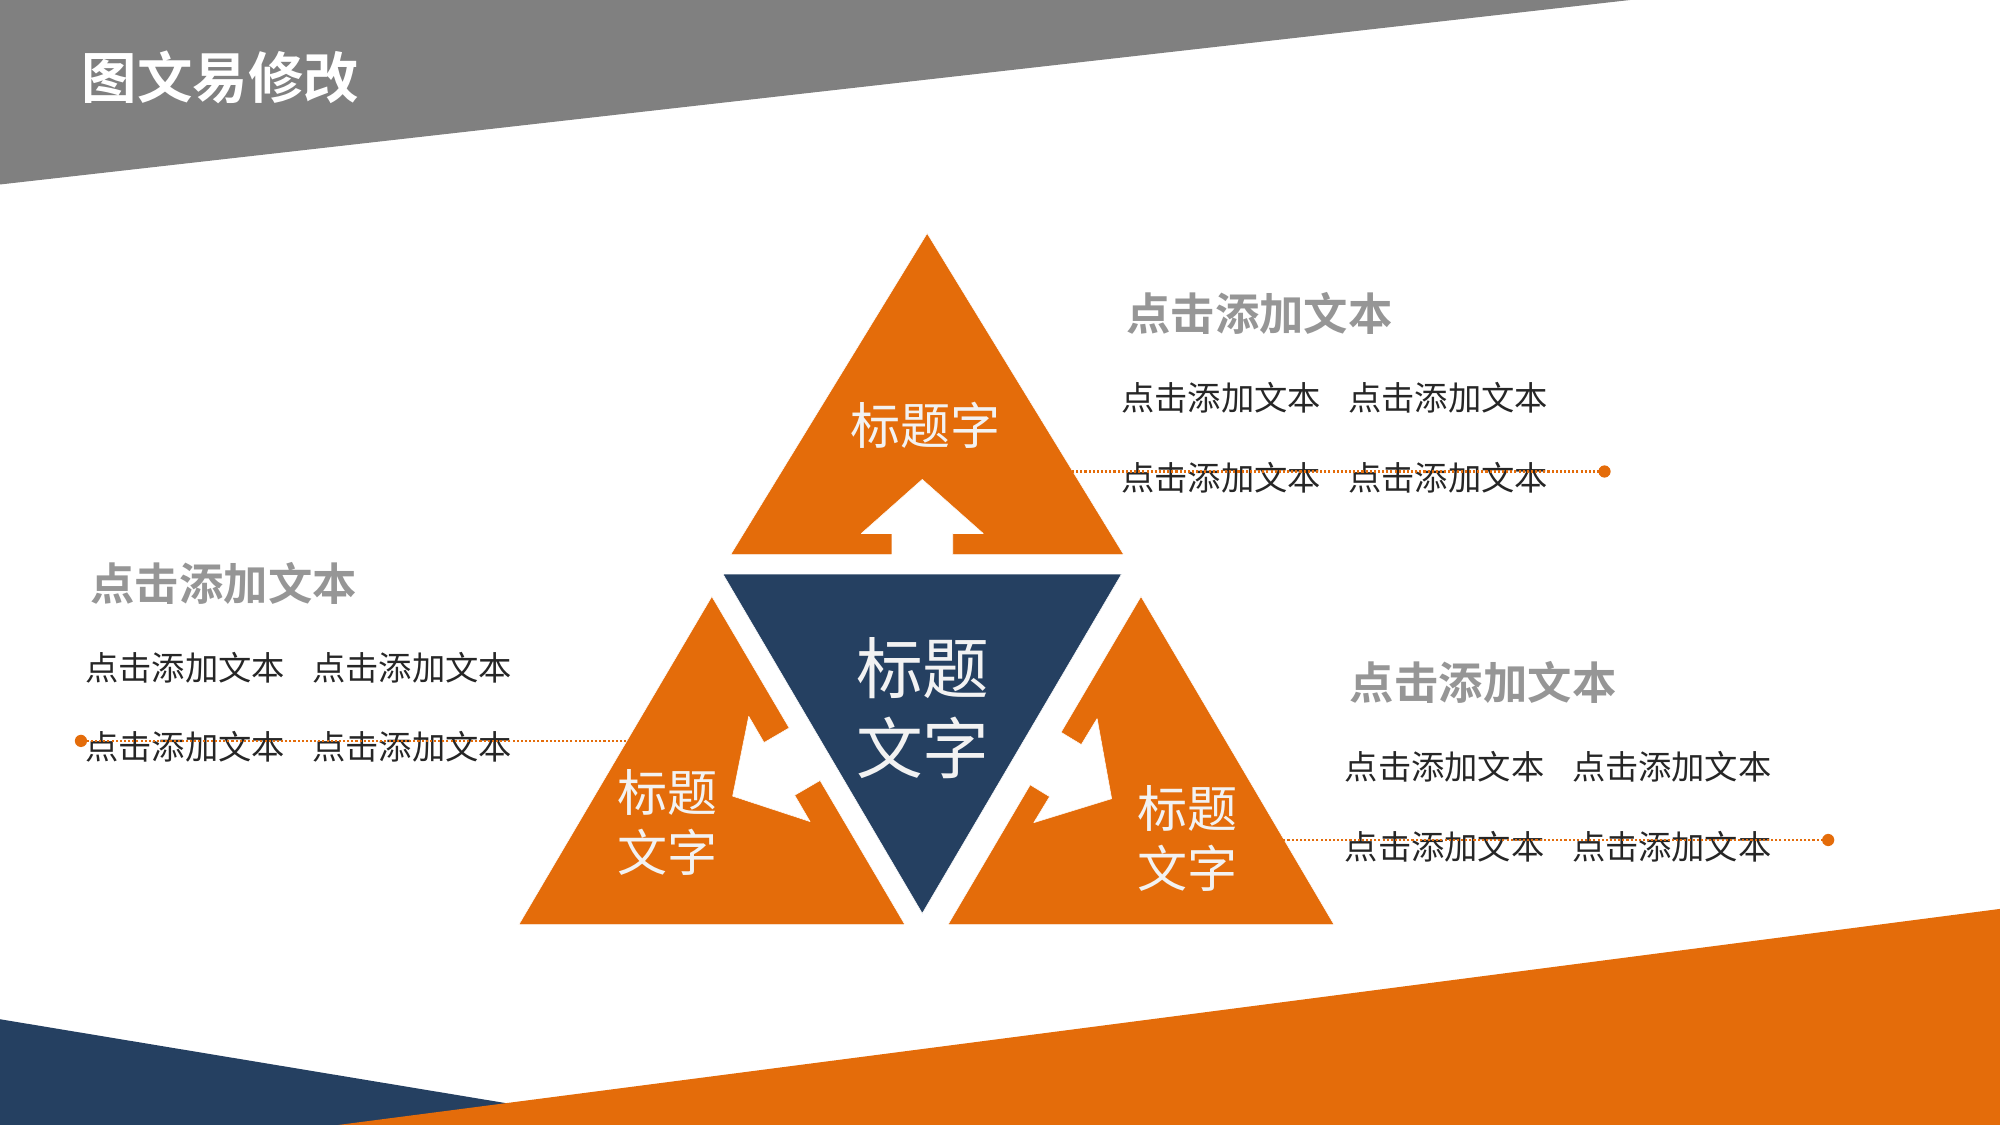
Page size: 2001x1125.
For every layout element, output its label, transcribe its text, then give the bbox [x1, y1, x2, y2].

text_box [70, 548, 649, 742]
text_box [730, 233, 1124, 555]
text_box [1270, 647, 1829, 841]
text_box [1046, 278, 1605, 472]
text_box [722, 573, 1122, 914]
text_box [518, 596, 906, 925]
text_box 图文易修改 [0, 42, 441, 110]
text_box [947, 596, 1335, 925]
